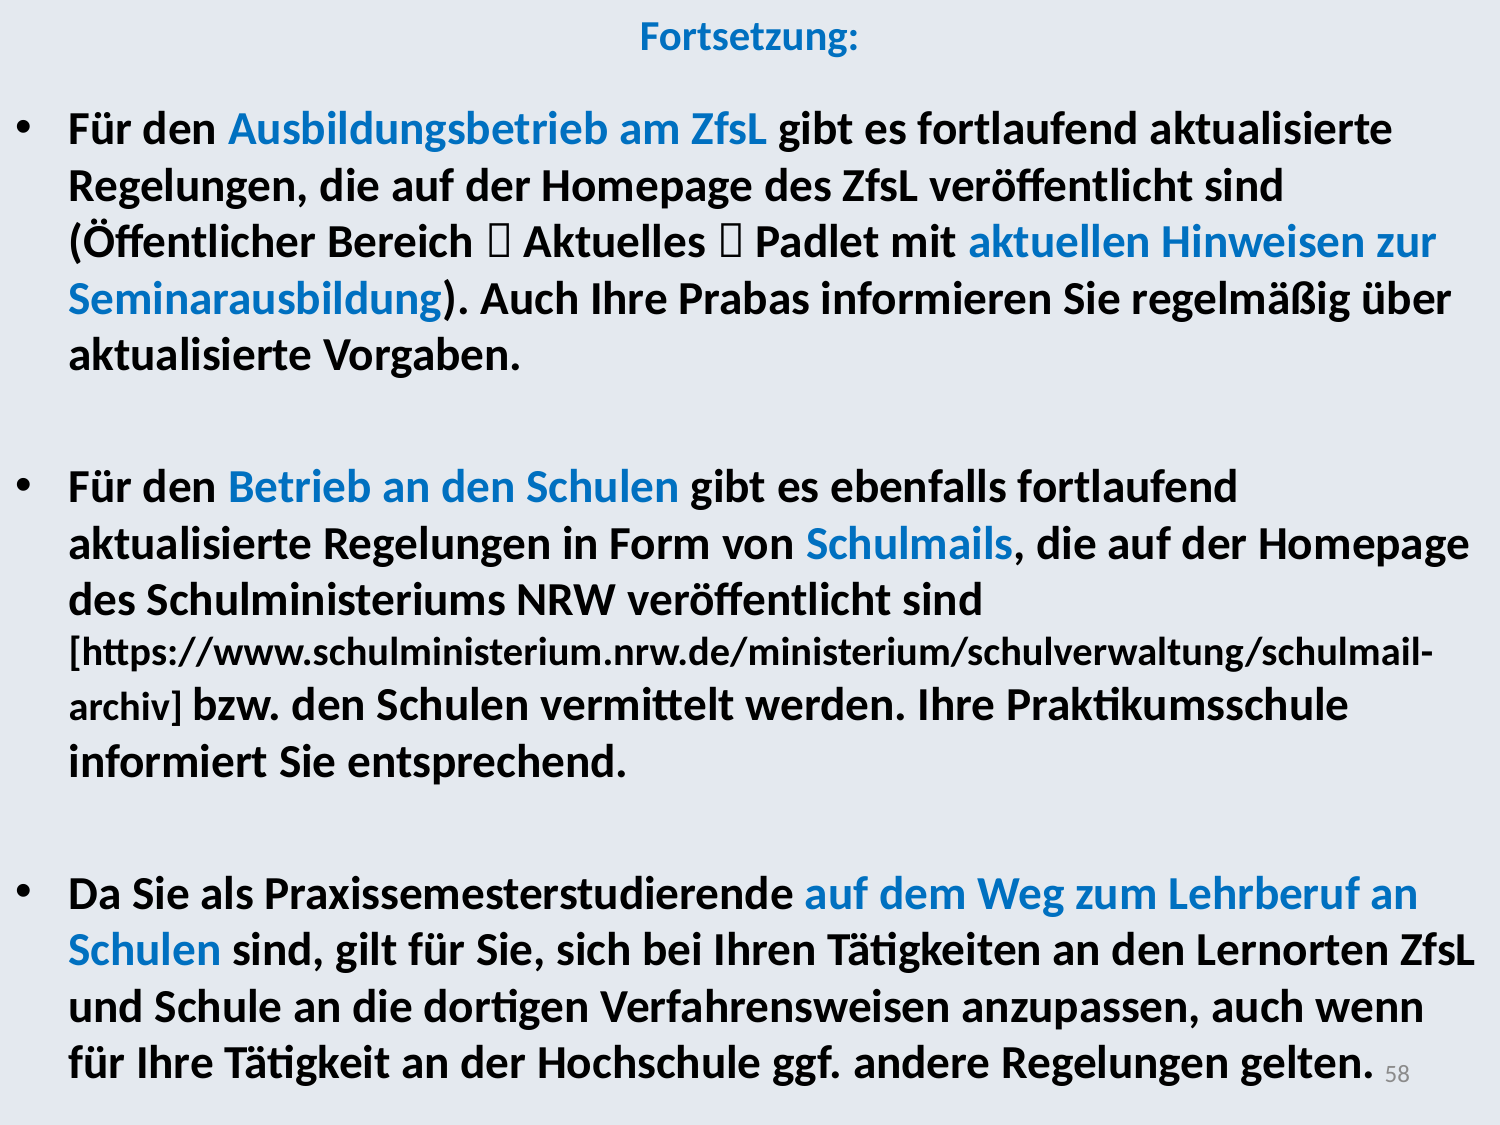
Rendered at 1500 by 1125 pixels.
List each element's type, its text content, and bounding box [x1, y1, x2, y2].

slide_number 58 [1074, 1042, 1425, 1103]
title Fortsetzung: [0, 0, 1500, 67]
list Für den Ausbildungsbetrieb am ZfsL gibt es fortlaufend aktualisierte Regelungen, die auf der Homepage des ZfsL veröffentlicht sind (Öffentlicher Bereich  Aktuelles  Padlet mit aktuellen Hinweisen zur Seminarausbildung). Auch Ihre Prabas informieren Sie regelmäßig über aktualisierte Vorgaben. Für den Betrieb an den Schulen gibt es ebenfalls fortlaufend aktualisierte Regelungen in Form von Schulmails, die auf der Homepage des Schulministeriums NRW veröffentlicht sind [https://www.schulministerium.nrw.de/ministerium/schulverwaltung/schulmail-archiv] bzw. den Schulen vermittelt werden. Ihre Praktikumsschule informiert Sie entsprechend. Da Sie als Praxissemesterstudierende auf dem Weg zum Lehrberuf an Schulen sind, gilt für Sie, sich bei Ihren Tätigkeiten an den Lernorten ZfsL und Schule an die dortigen Verfahrensweisen anzupassen, auch wenn für Ihre Tätigkeit an der Hochschule ggf. andere Regelungen gelten. [0, 90, 1500, 1125]
